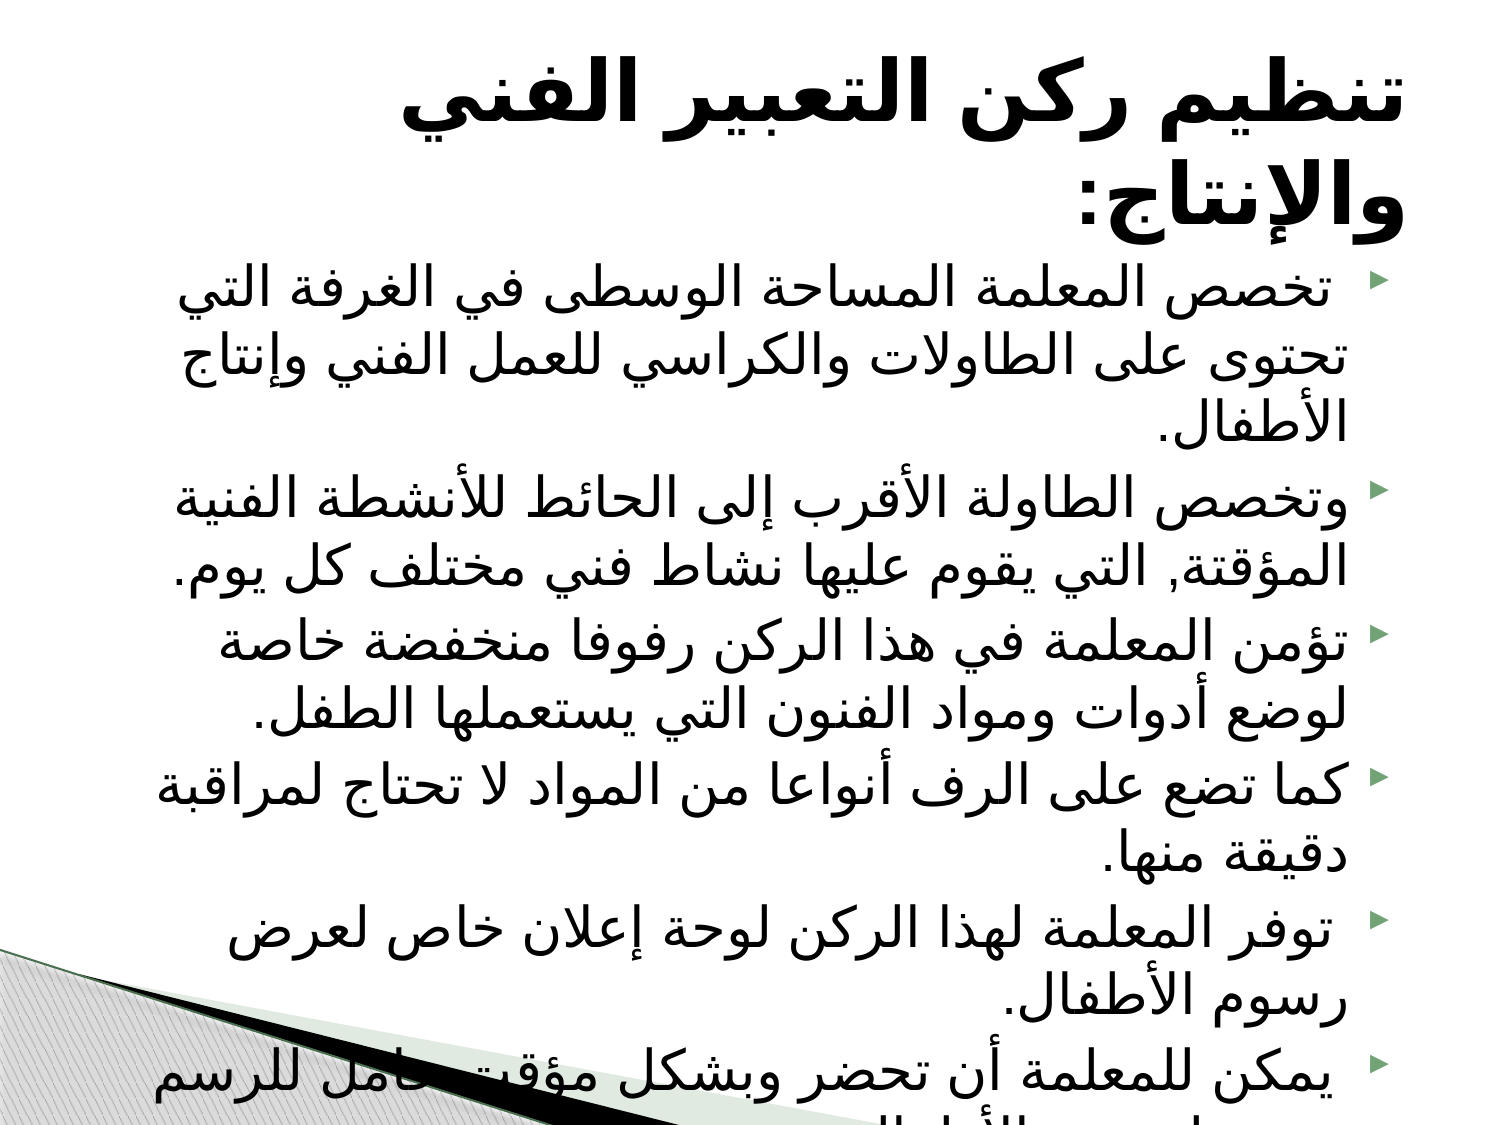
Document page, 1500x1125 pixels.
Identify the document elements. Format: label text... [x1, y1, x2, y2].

title تنظيم ركن التعبير الفني والإنتاج: [75, 45, 1425, 233]
list تخصص المعلمة المساحة الوسطى في الغرفة التي تحتوى على الطاولات والكراسي للعمل الفني وإنتاج الأطفال. وتخصص الطاولة الأقرب إلى الحائط للأنشطة الفنية المؤقتة, التي يقوم عليها نشاط فني مختلف كل يوم. تؤمن المعلمة في هذا الركن رفوفا منخفضة خاصة لوضع أدوات ومواد الفنون التي يستعملها الطفل. كما تضع على الرف أنواعا من المواد لا تحتاج لمراقبة دقيقة منها. توفر المعلمة لهذا الركن لوحة إعلان خاص لعرض رسوم الأطفال. يمكن للمعلمة أن تحضر وبشكل مؤقت حامل للرسم وتعده لرسوم الأطفال. [74, 242, 1426, 986]
